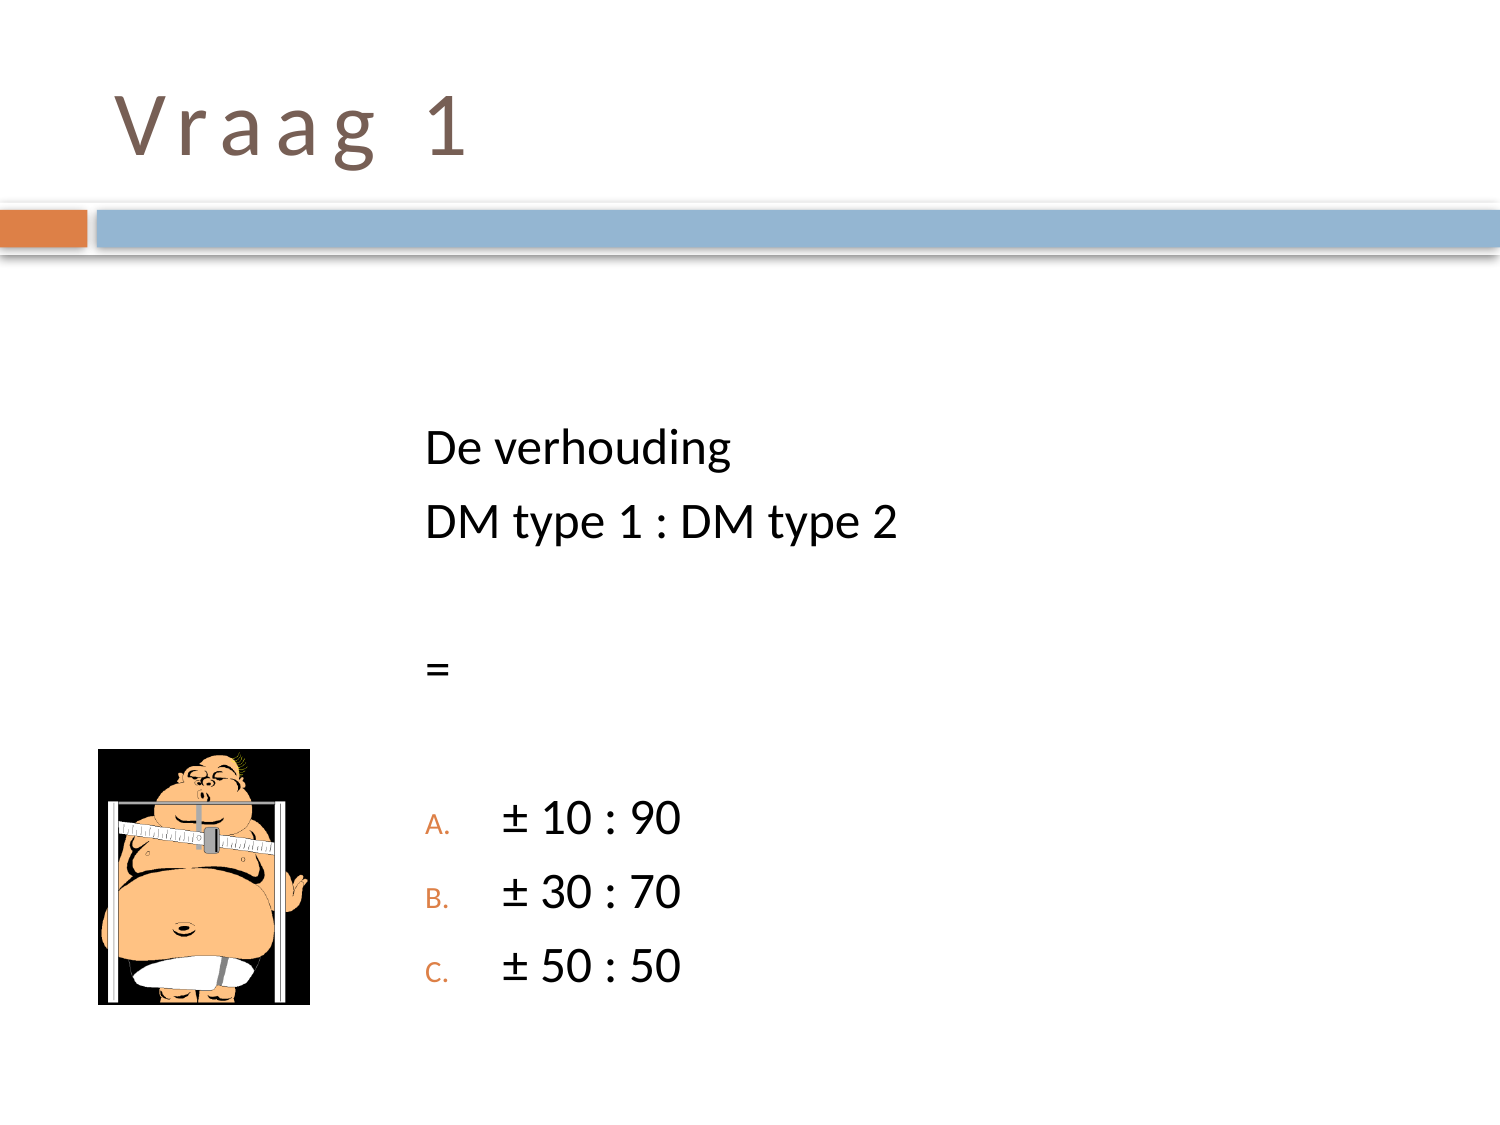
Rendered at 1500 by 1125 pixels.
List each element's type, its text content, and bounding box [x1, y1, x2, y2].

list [98, 749, 311, 1006]
list De verhouding DM type 1 : DM type 2 = ± 10 : 90 ± 30 : 70 ± 50 : 50 [409, 257, 1430, 1009]
title Vraag 1 [99, 37, 1438, 201]
